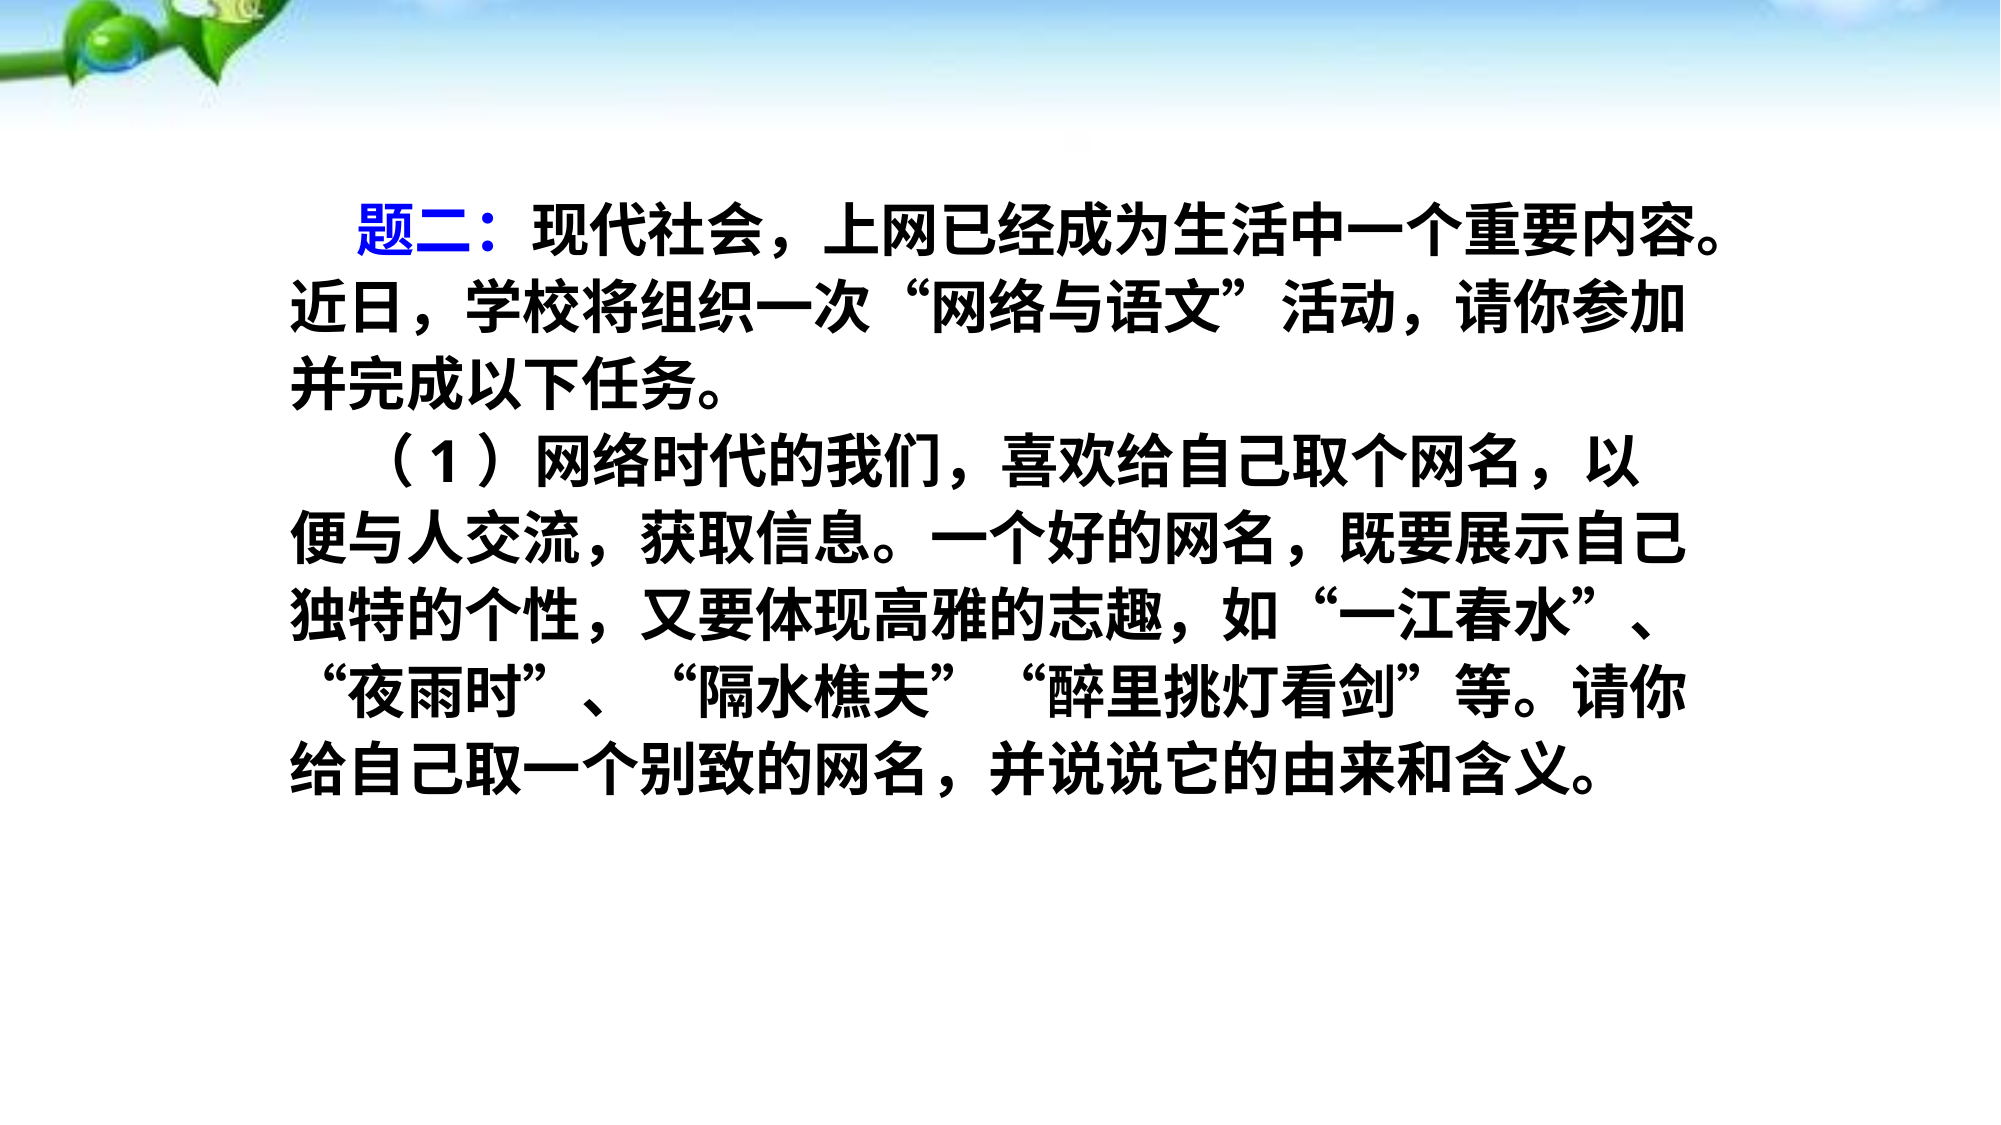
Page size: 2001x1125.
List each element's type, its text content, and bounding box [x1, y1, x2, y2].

picture [0, 0, 2001, 1125]
text_box 题二：现代社会，上网已经成为生活中一个重要内容。近日，学校将组织一次“网络与语文”活动，请你参加并完成以下任务。 （1）网络时代的我们，喜欢给自己取个网名，以便与人交流，获取信息。一个好的网名，既要展示自己独特的个性，又要体现高雅的志趣，如“一江春水”、“夜雨时”、“隔水樵夫”“醉里挑灯看剑”等。请你给自己取一个别致的网名，并说说它的由来和含义。 [274, 179, 1713, 810]
